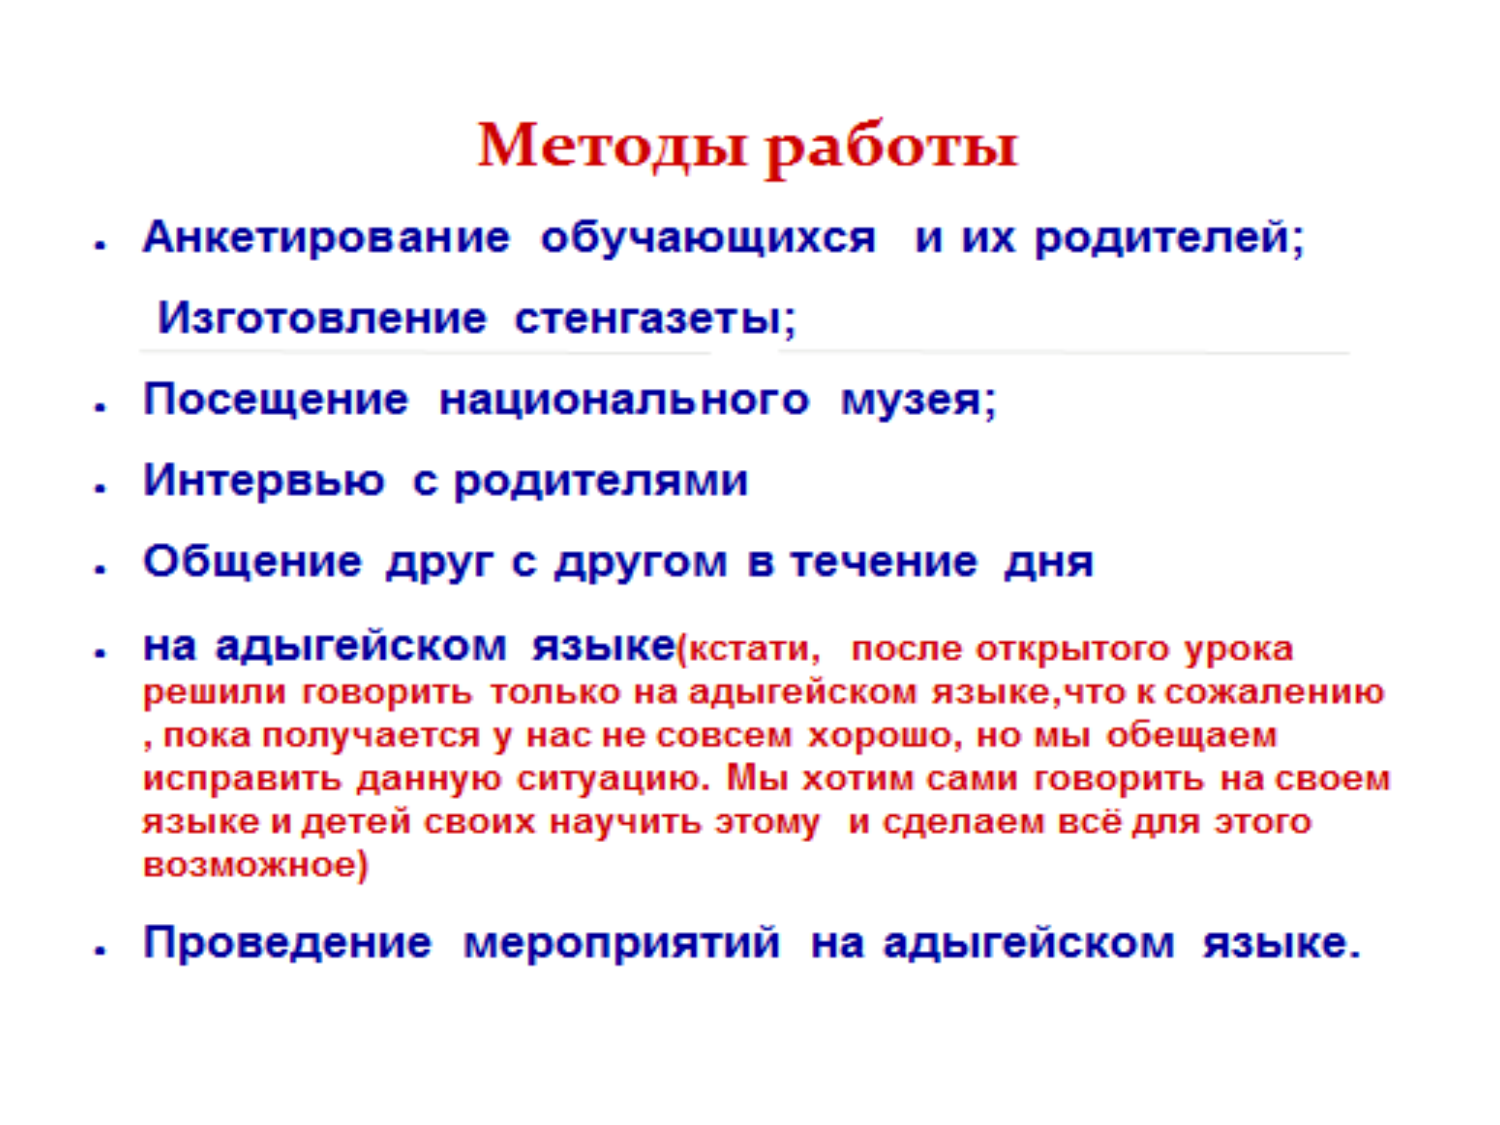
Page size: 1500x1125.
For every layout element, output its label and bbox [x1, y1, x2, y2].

picture [52, 42, 1448, 1015]
